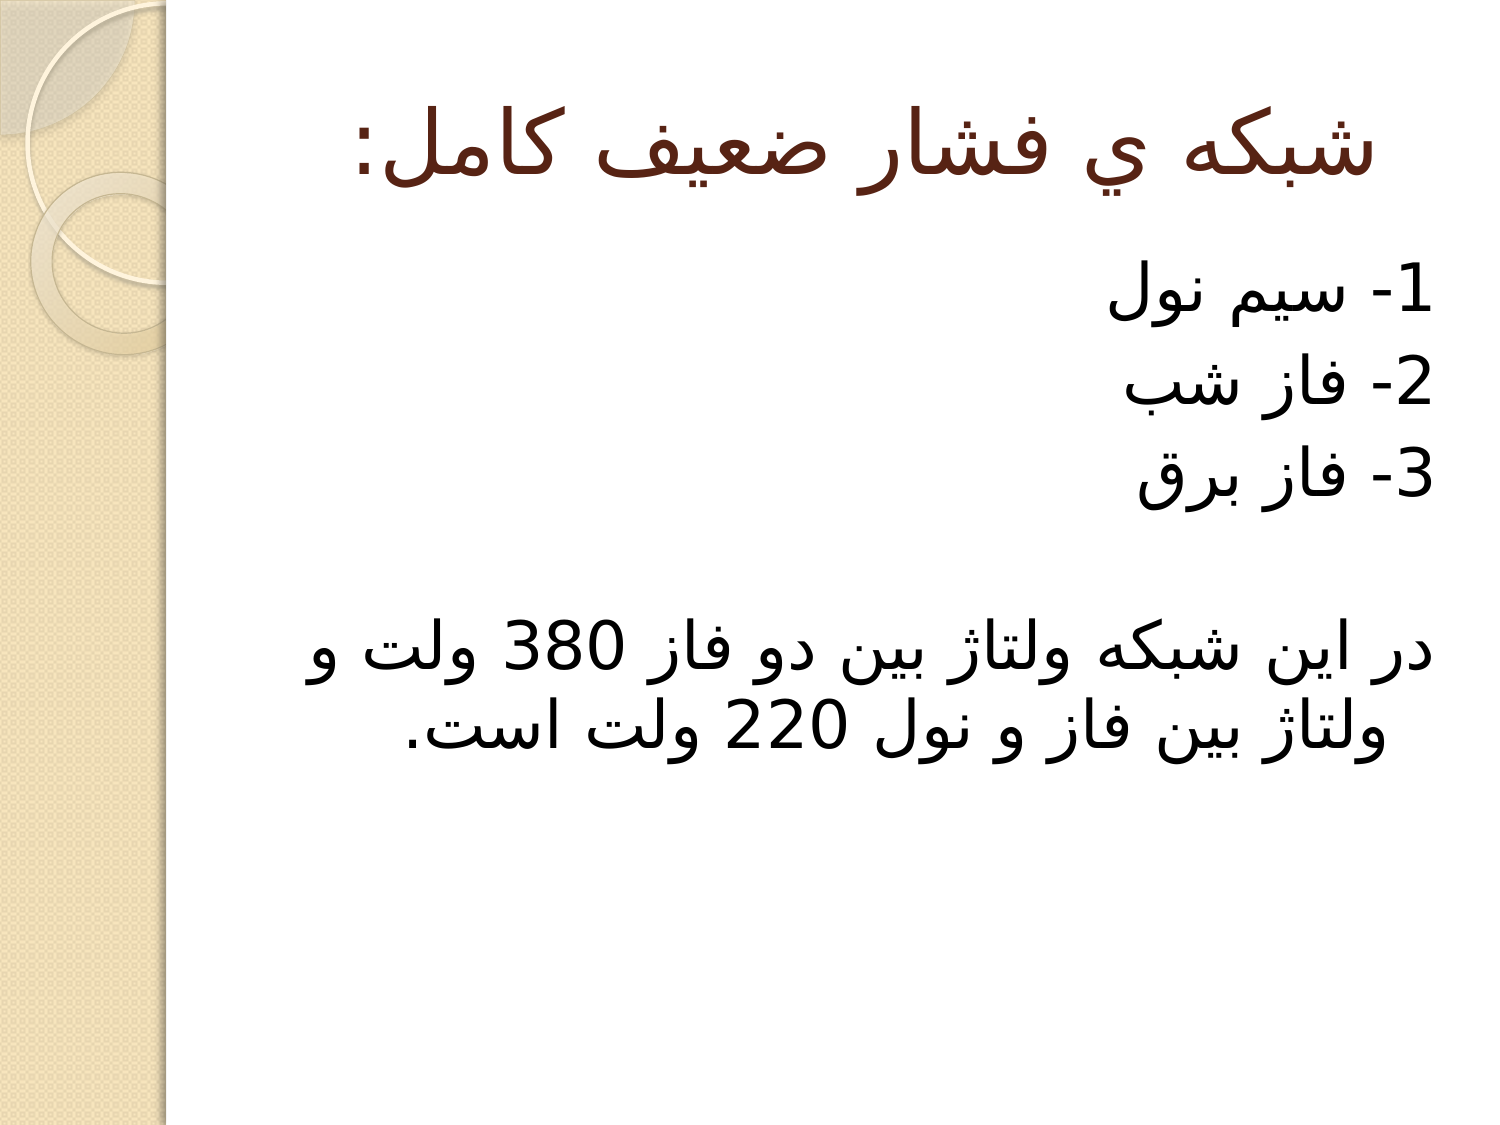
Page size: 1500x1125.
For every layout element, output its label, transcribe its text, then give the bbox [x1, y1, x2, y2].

title شبكه ي فشار ضعيف كامل: [235, 45, 1466, 233]
list 1- سيم نول 2- فاز شب 3- فاز برق در اين شبكه ولتاژ بين دو فاز 380 ولت و ولتاژ بين فاز و نول 220 ولت است. [235, 237, 1466, 1025]
